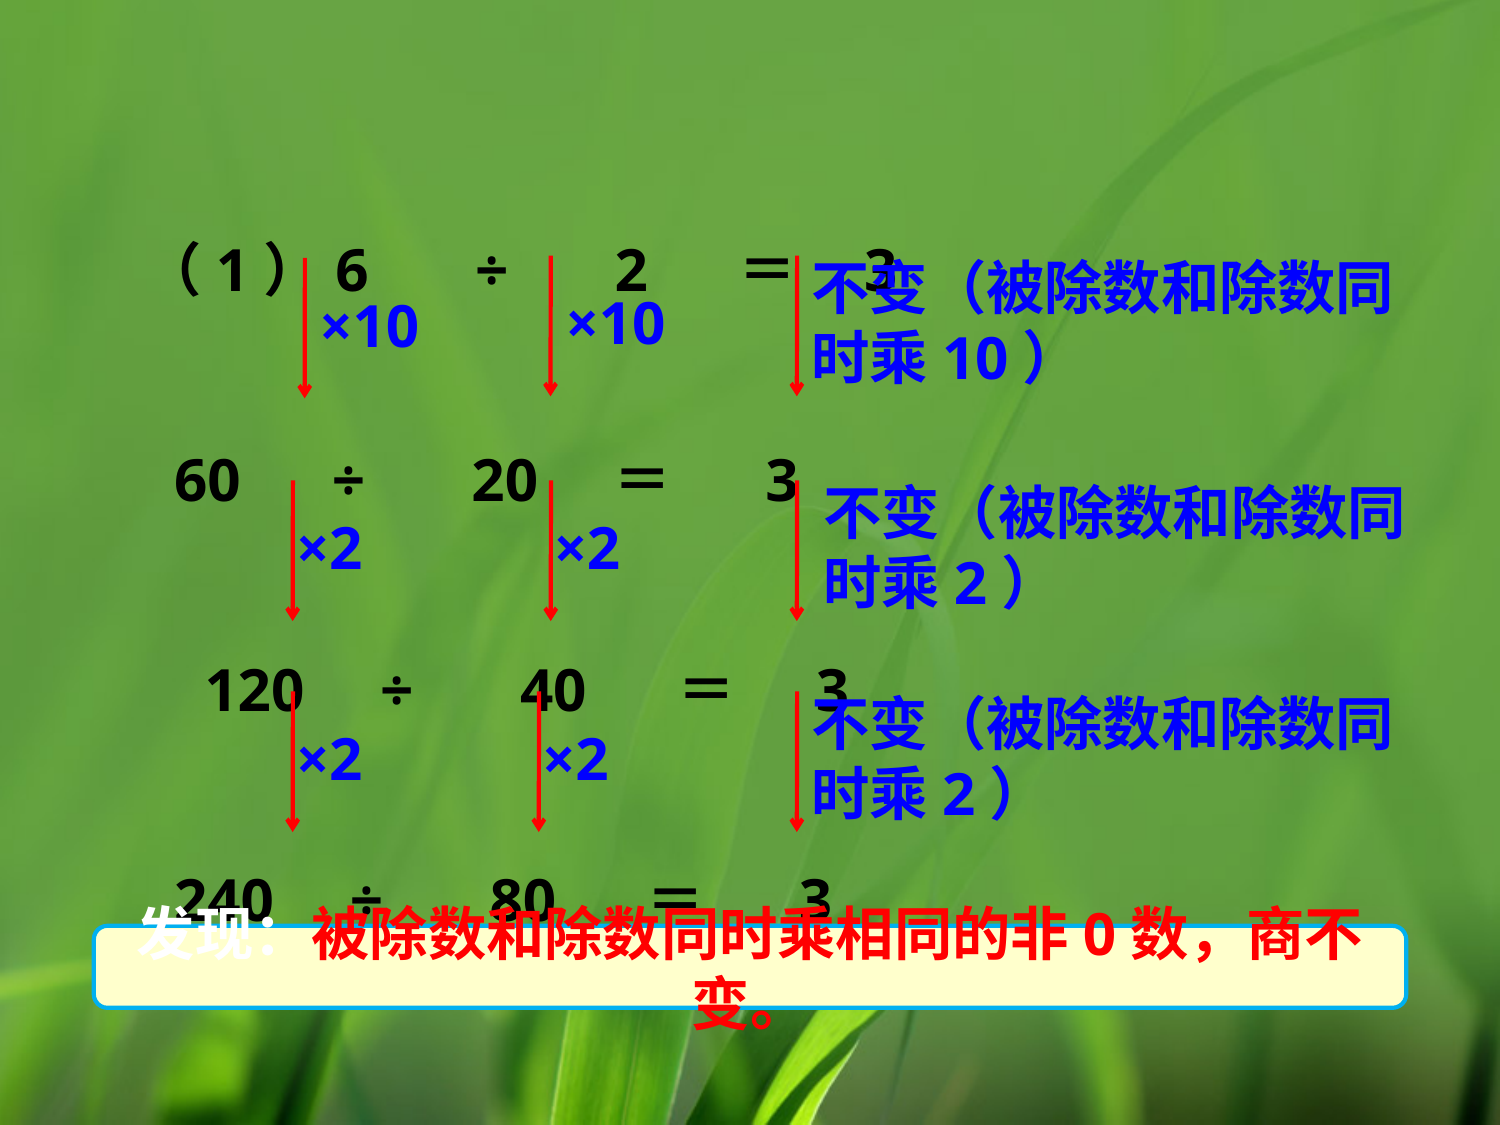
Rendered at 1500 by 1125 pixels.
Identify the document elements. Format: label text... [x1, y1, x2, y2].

text_box ×10 [550, 279, 750, 364]
text_box ×2 [281, 714, 481, 800]
text_box 不变（被除数和除数同时乘2） [808, 468, 1430, 624]
text_box ×2 [527, 714, 727, 800]
picture [0, 0, 1500, 1125]
text_box ×2 [281, 503, 481, 589]
text_box （1）6 ÷ 2 ＝ 3 60 ÷ 20 ＝ 3 120 ÷ 40 ＝ 3 240 ÷ 80 ＝ 3 [128, 85, 1430, 941]
text_box 不变（被除数和除数同时乘10） [796, 243, 1418, 399]
text_box 不变（被除数和除数同时乘2） [796, 679, 1418, 835]
text_box ×10 [304, 281, 504, 366]
text_box 发现：被除数和除数同时乘相同的非0数，商不变。 [91, 923, 1409, 1010]
text_box ×2 [539, 503, 739, 589]
